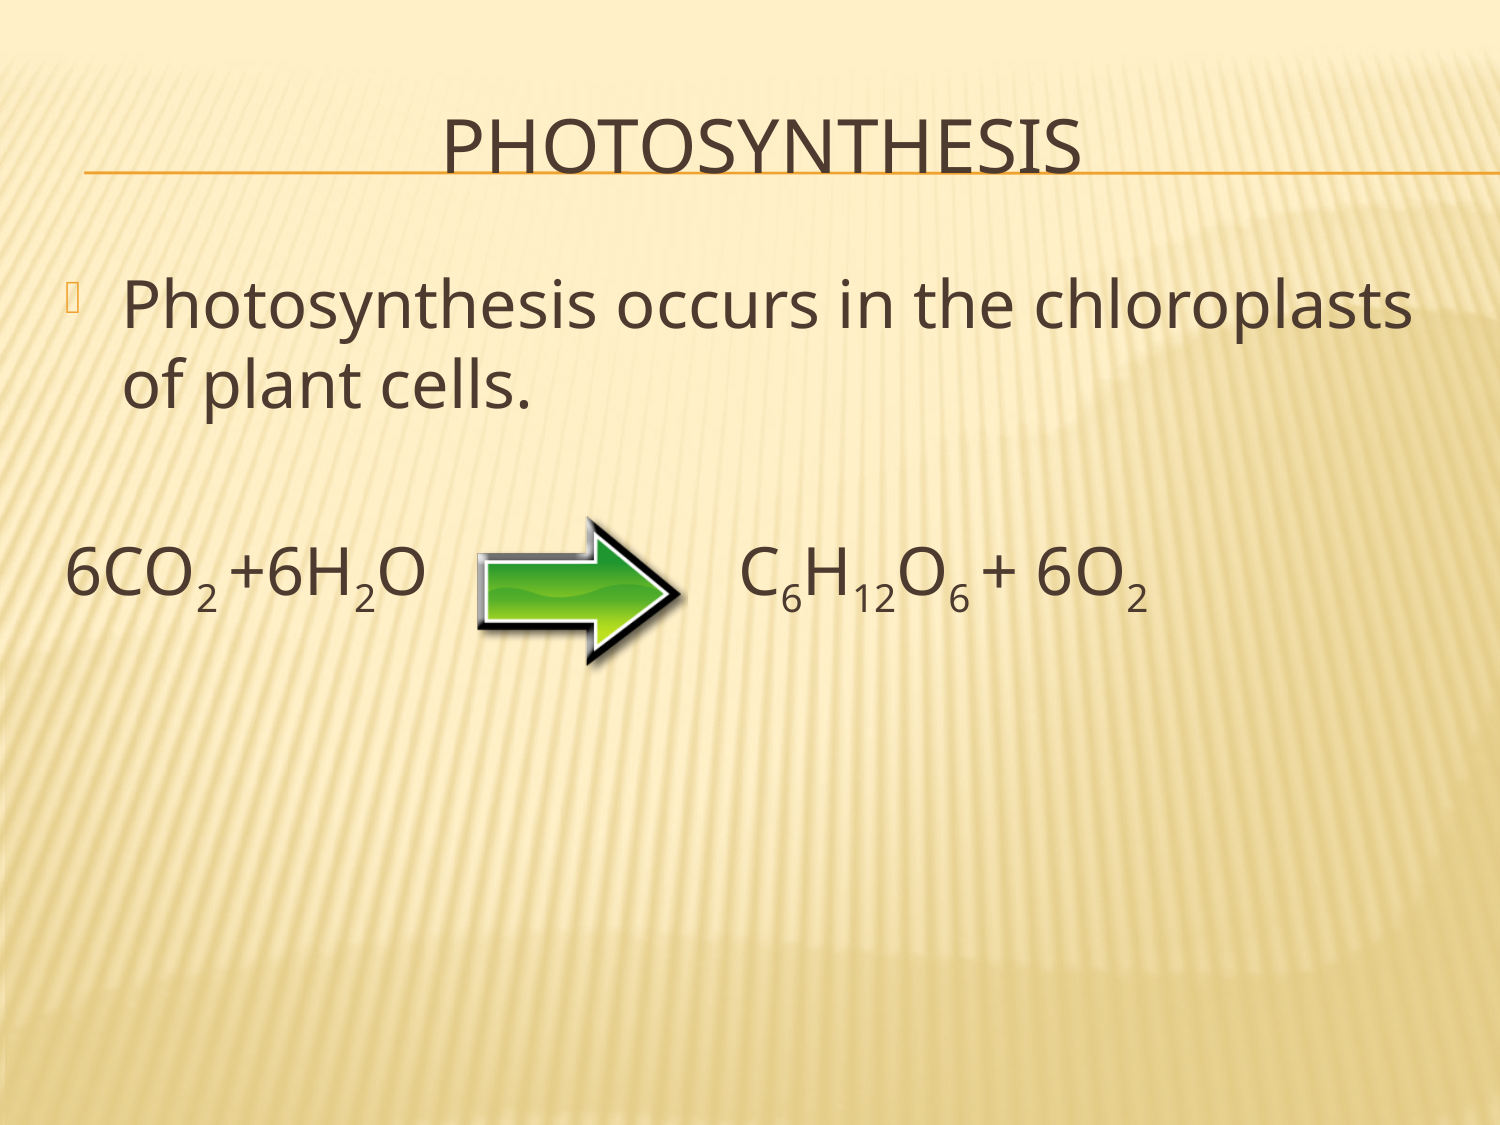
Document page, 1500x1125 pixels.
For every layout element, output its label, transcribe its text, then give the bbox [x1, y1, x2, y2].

title Photosynthesis [50, 75, 1475, 213]
list Photosynthesis occurs in the chloroplasts of plant cells. 6CO2 +6H2O C6H12O6 + 6O2 [50, 254, 1475, 998]
picture [474, 487, 688, 701]
